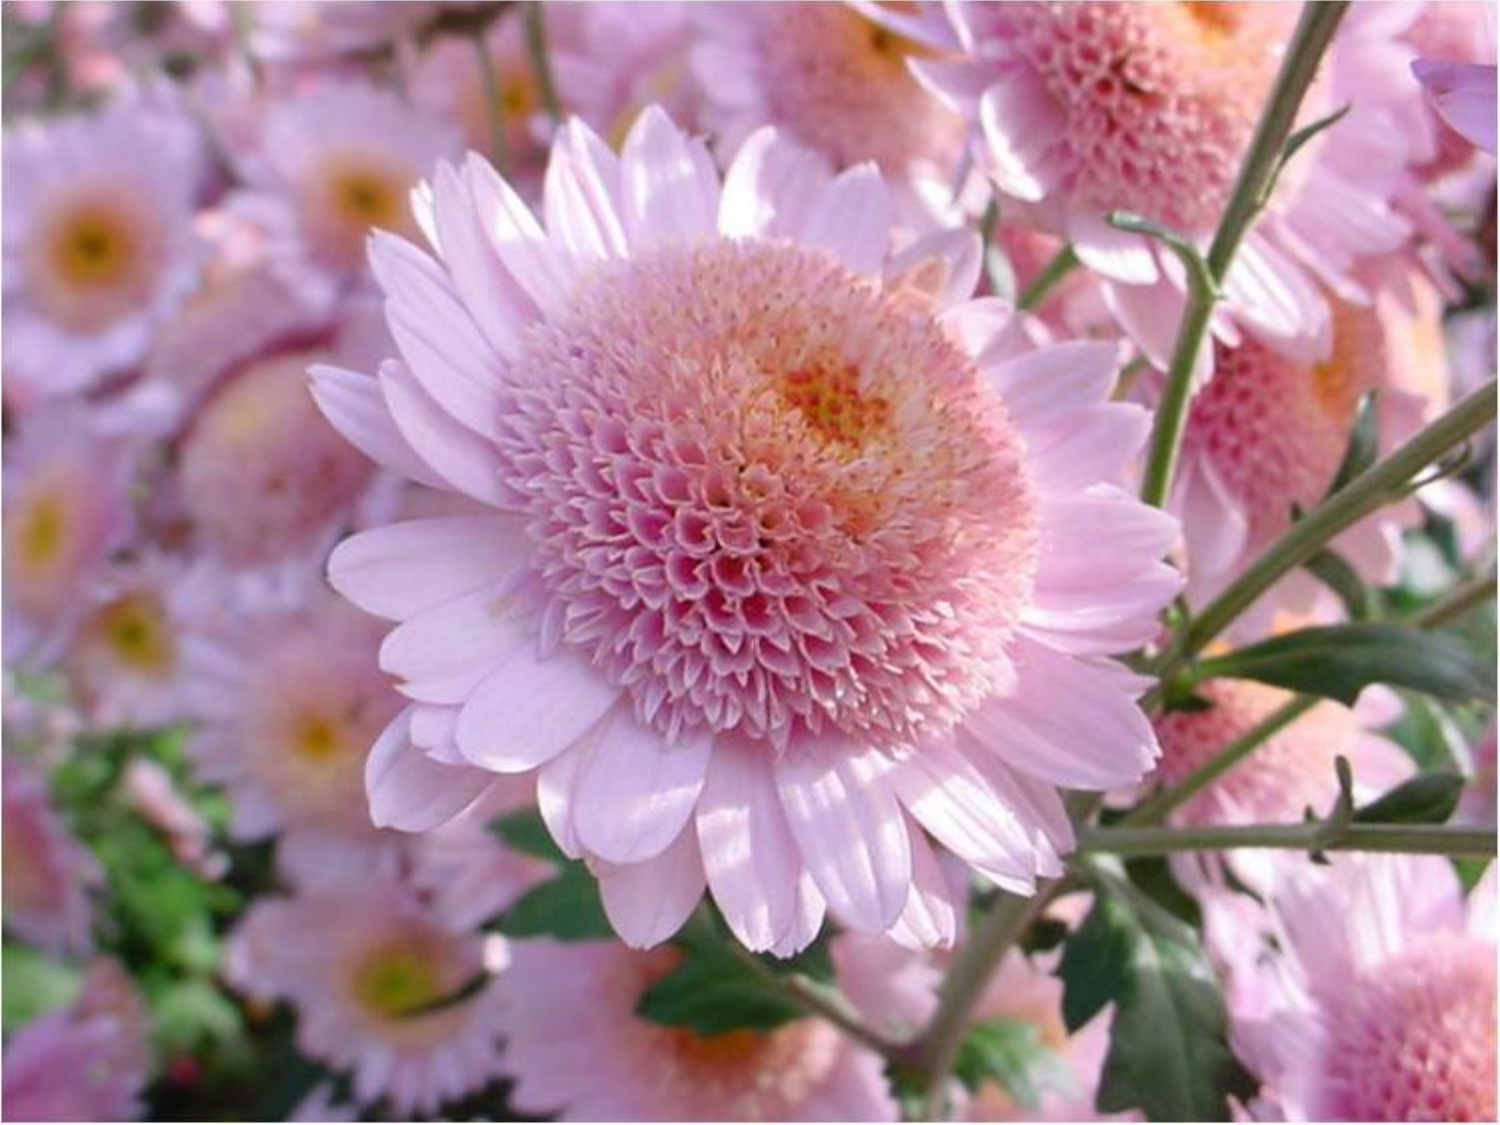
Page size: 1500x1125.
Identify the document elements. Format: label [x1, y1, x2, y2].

list [0, 0, 1500, 1125]
